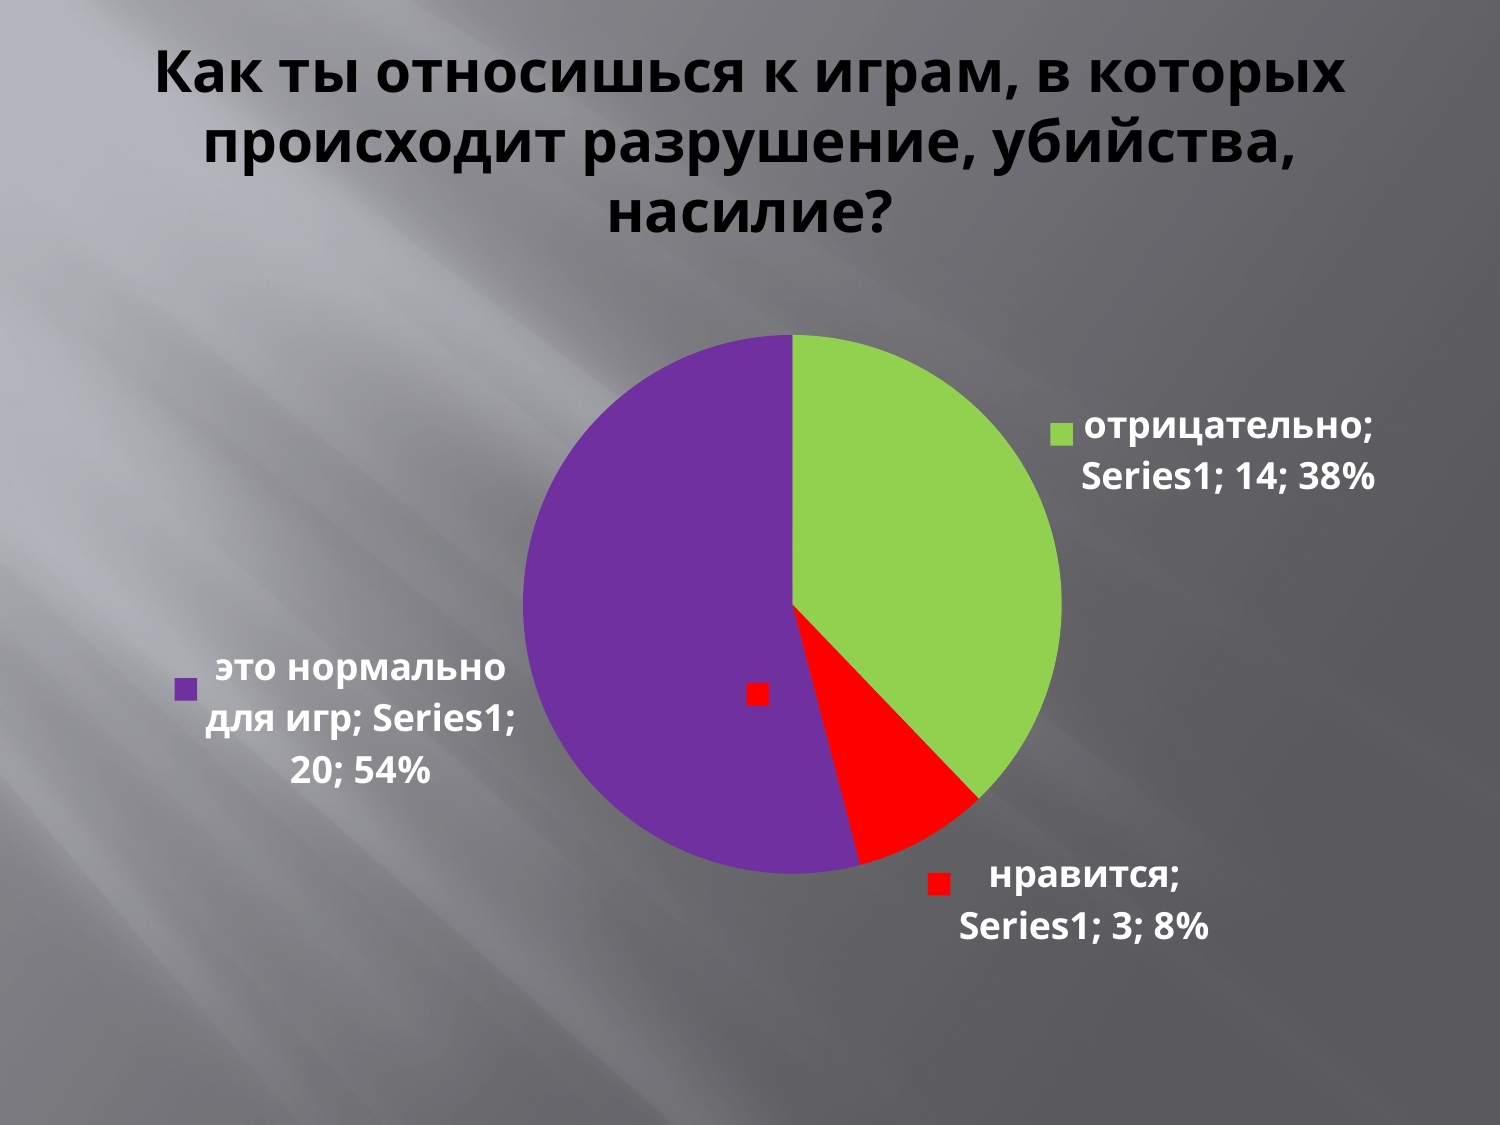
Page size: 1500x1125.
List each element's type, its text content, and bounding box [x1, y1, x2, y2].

title Как ты относишься к играм, в которых происходит разрушение, убийства, насилие? [75, 45, 1425, 233]
chart [74, 262, 1426, 1036]
